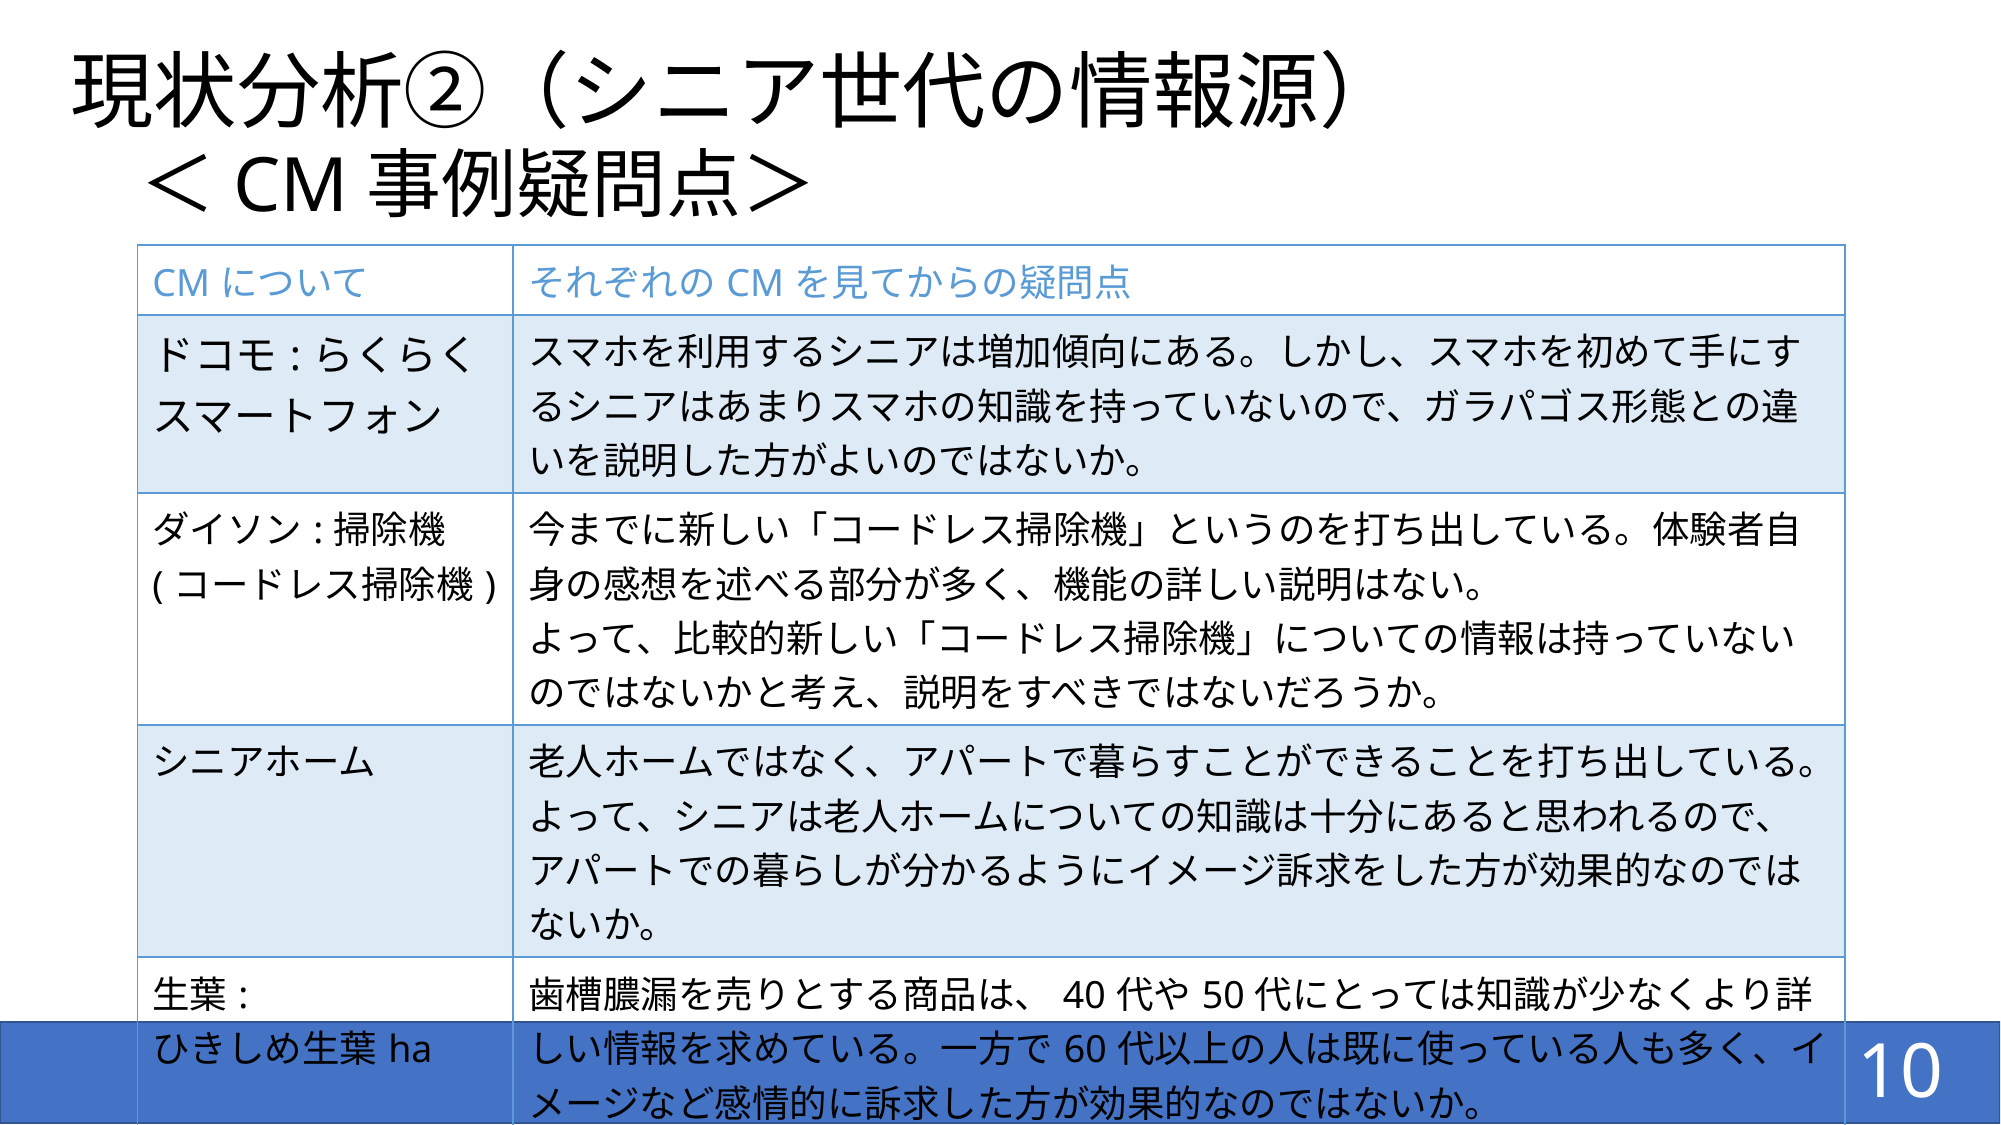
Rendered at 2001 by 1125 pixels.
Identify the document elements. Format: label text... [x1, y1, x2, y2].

slide_number 10 [1507, 1043, 1958, 1104]
table_header それぞれのCMを見てからの疑問点 [514, 246, 1844, 314]
table_cell スマホを利用するシニアは増加傾向にある。しかし、スマホを初めて手にするシニアはあまりスマホの知識を持っていないので、ガラパゴス形態との違いを説明した方がよいのではないか。 [514, 316, 1844, 492]
table_cell ドコモ:らくらくスマートフォン [138, 316, 512, 492]
table_cell 生葉: ひきしめ生葉ha [138, 958, 512, 1125]
table_cell ダイソン:掃除機 (コードレス掃除機) [138, 494, 512, 724]
title 現状分析②（シニア世代の情報源） [55, 21, 2000, 168]
text_box ＜CM事例疑問点＞ [125, 128, 832, 234]
table_cell 老人ホームではなく、アパートで暮らすことができることを打ち出している。 よって、シニアは老人ホームについての知識は十分にあると思われるので、アパートでの暮らしが分かるようにイメージ訴求をした方が効果的なのではないか。 [514, 726, 1844, 956]
table_cell 歯槽膿漏を売りとする商品は、40代や50代にとっては知識が少なくより詳しい情報を求めている。一方で60代以上の人は既に使っている人も多く、イメージなど感情的に訴求した方が効果的なのではないか。 [514, 958, 1844, 1125]
table_cell シニアホーム [138, 726, 512, 956]
table_cell 今までに新しい「コードレス掃除機」というのを打ち出している。体験者自身の感想を述べる部分が多く、機能の詳しい説明はない。 よって、比較的新しい「コードレス掃除機」についての情報は持っていないのではないかと考え、説明をすべきではないだろうか。 [514, 494, 1844, 724]
table_header CMについて [138, 246, 512, 314]
